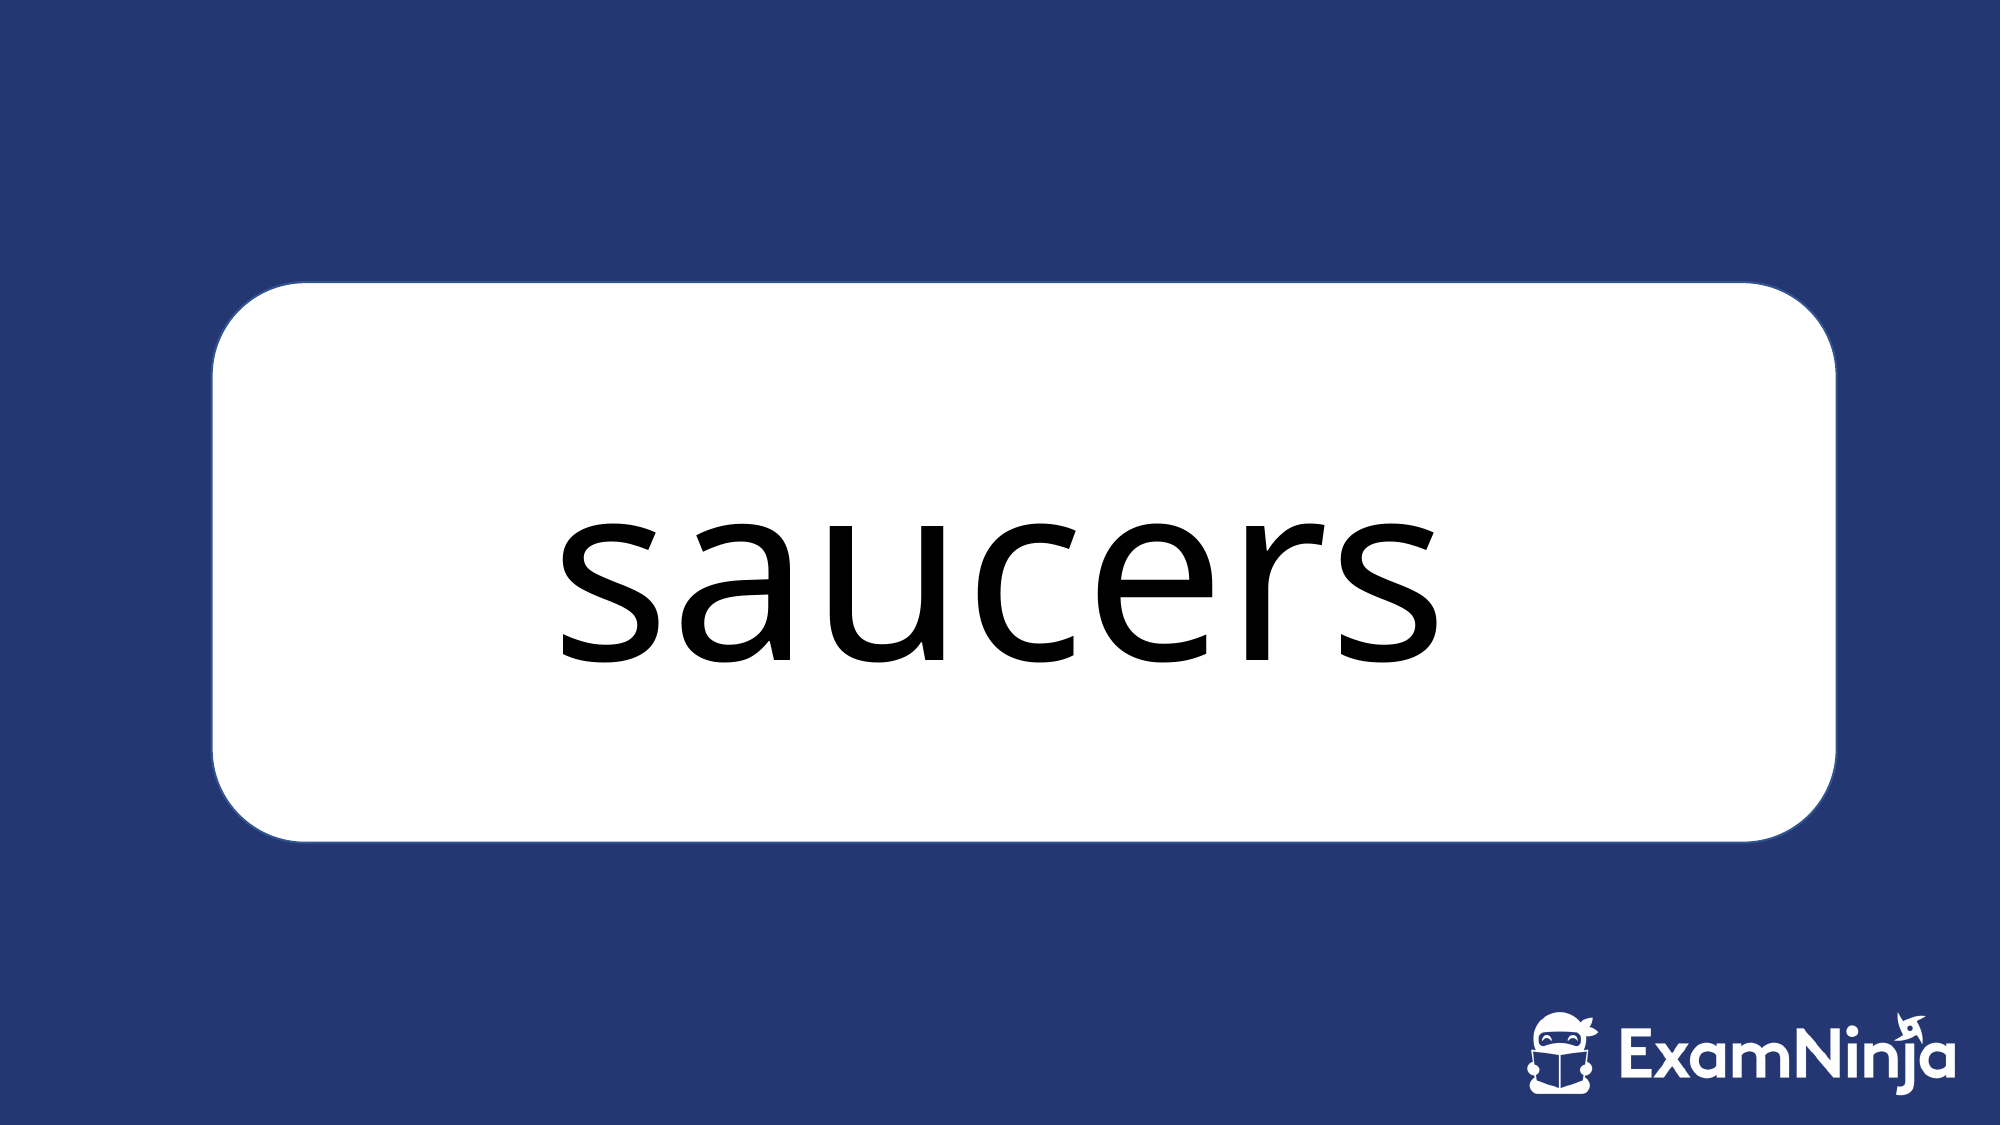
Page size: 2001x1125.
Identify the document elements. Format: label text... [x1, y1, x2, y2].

text_box [210, 719, 1838, 844]
text_box [210, 281, 1838, 403]
text_box saucers [143, 403, 1857, 719]
picture [1501, 1003, 1979, 1102]
